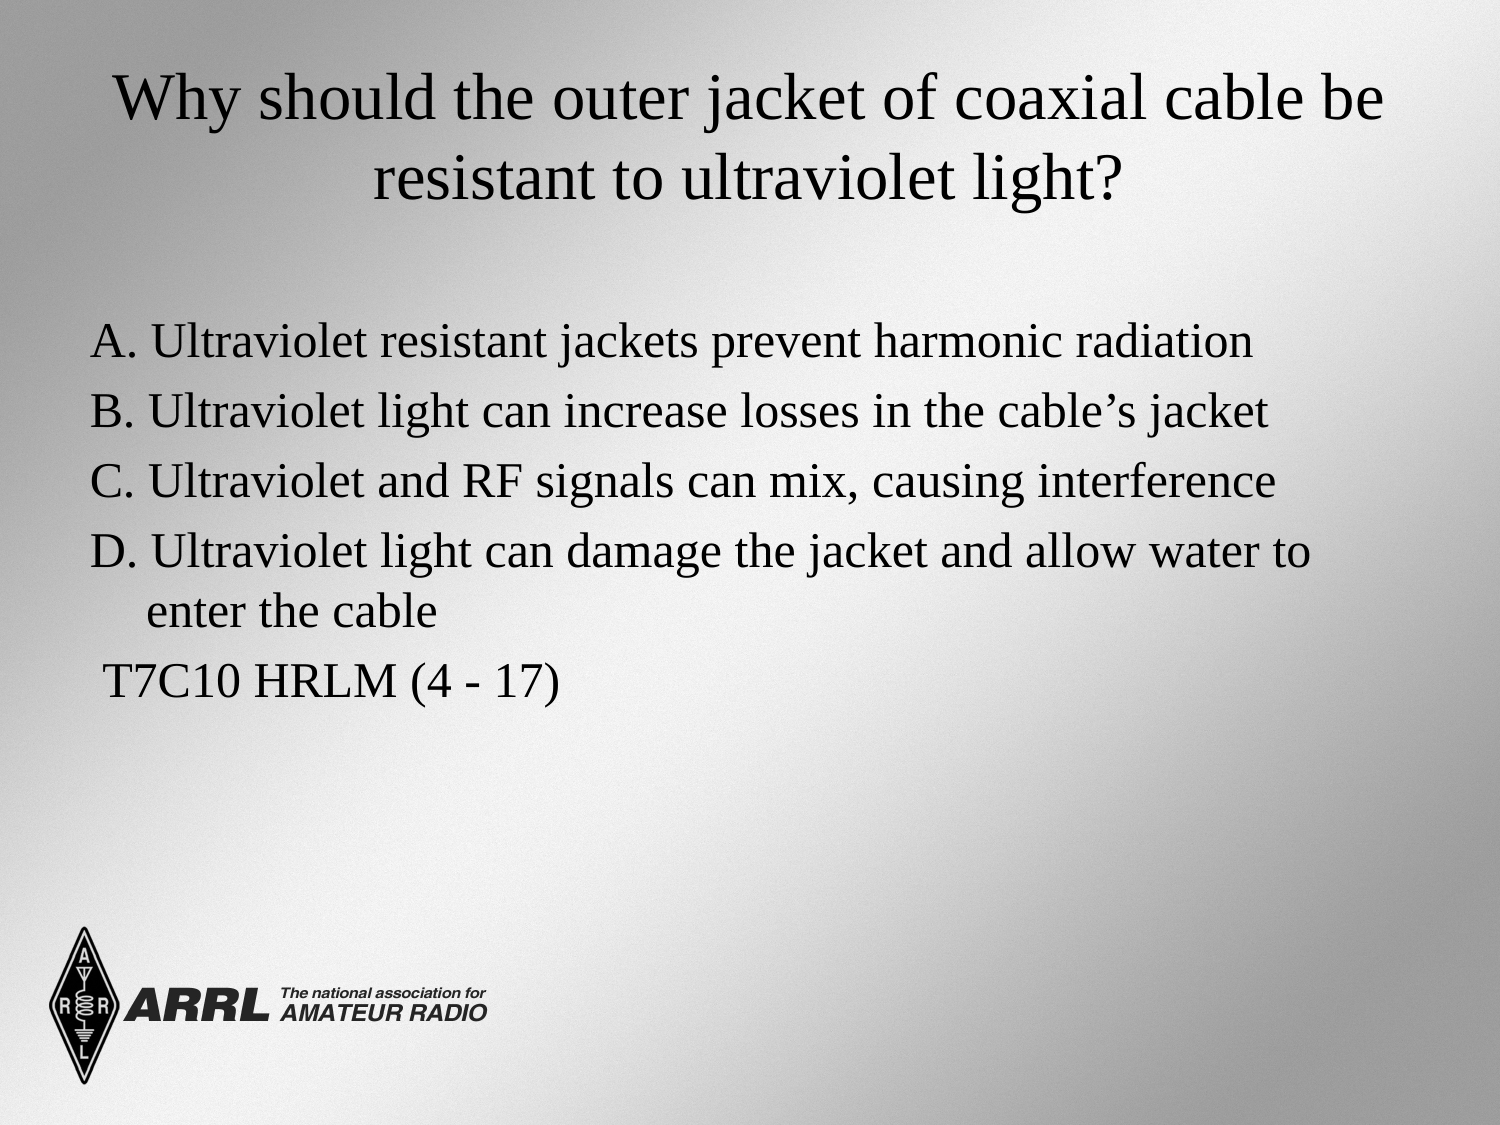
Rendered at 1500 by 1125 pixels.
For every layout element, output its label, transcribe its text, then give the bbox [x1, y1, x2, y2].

list A. Ultraviolet resistant jackets prevent harmonic radiation B. Ultraviolet light can increase losses in the cable’s jacket C. Ultraviolet and RF signals can mix, causing interference D. Ultraviolet light can damage the jacket and allow water to enter the cable T7C10 HRLM (4 - 17) [75, 299, 1425, 1005]
title Why should the outer jacket of coaxial cable be resistant to ultraviolet light? [75, 45, 1425, 233]
picture [0, 0, 1500, 1125]
